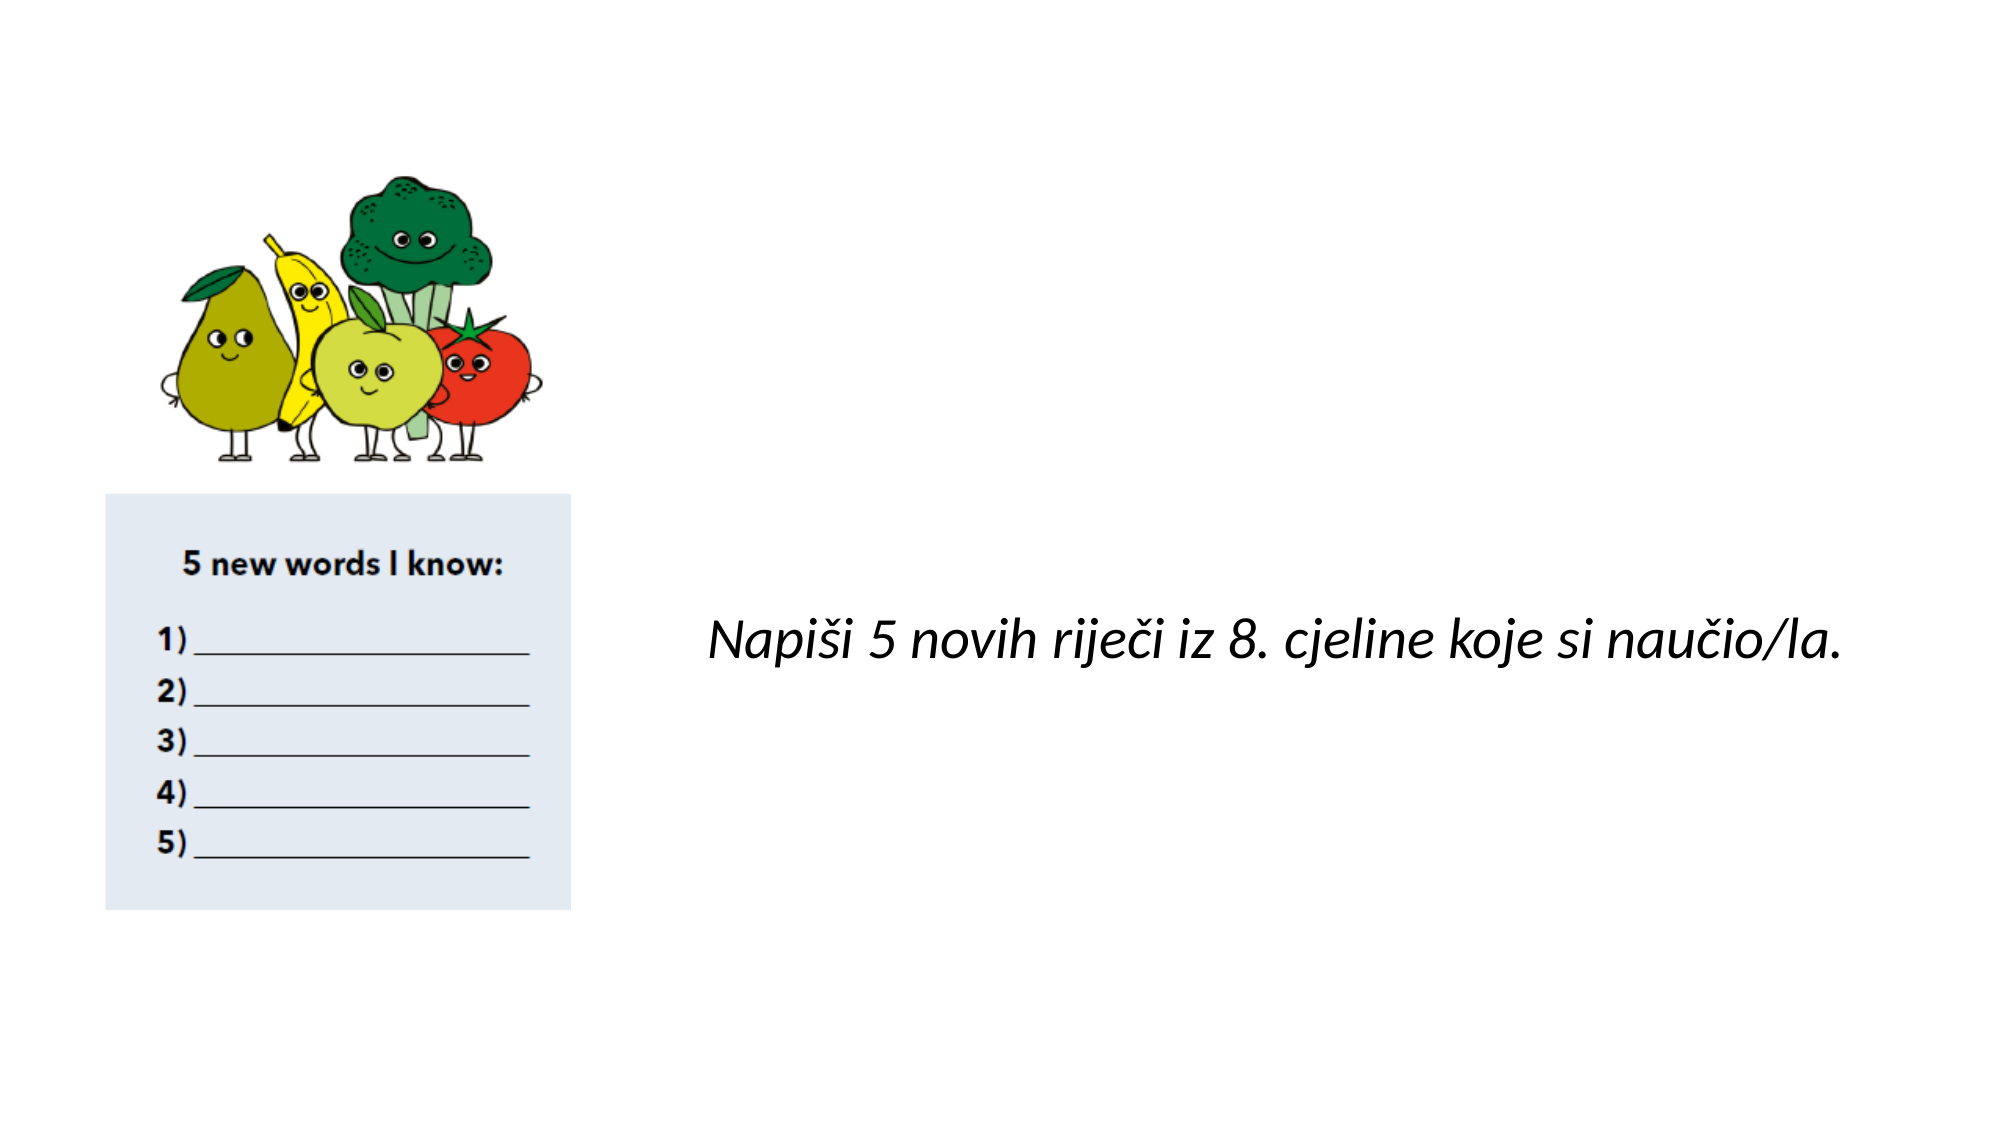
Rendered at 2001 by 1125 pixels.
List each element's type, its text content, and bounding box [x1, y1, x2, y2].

picture [98, 164, 571, 915]
text_box Napiši 5 novih riječi iz 8. cjeline koje si naučio/la. [692, 592, 1901, 678]
